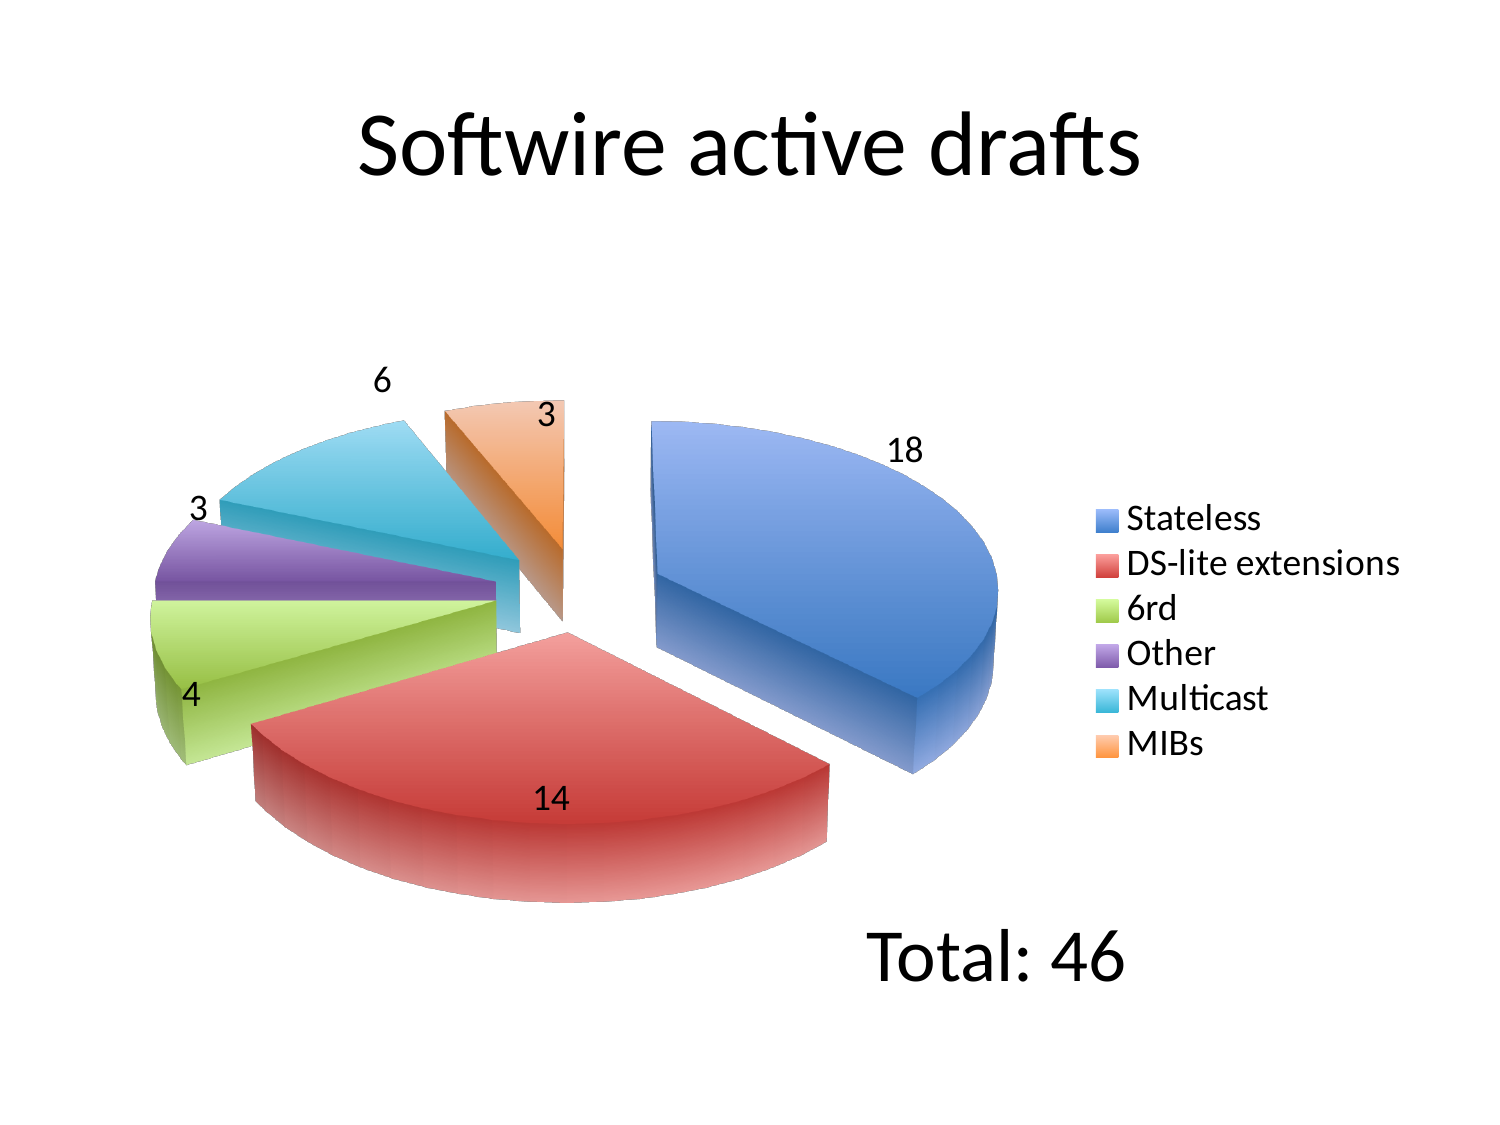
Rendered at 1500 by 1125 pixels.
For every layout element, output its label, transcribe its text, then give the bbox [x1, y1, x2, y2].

chart [74, 262, 1426, 1006]
title Softwire active drafts [75, 45, 1425, 233]
